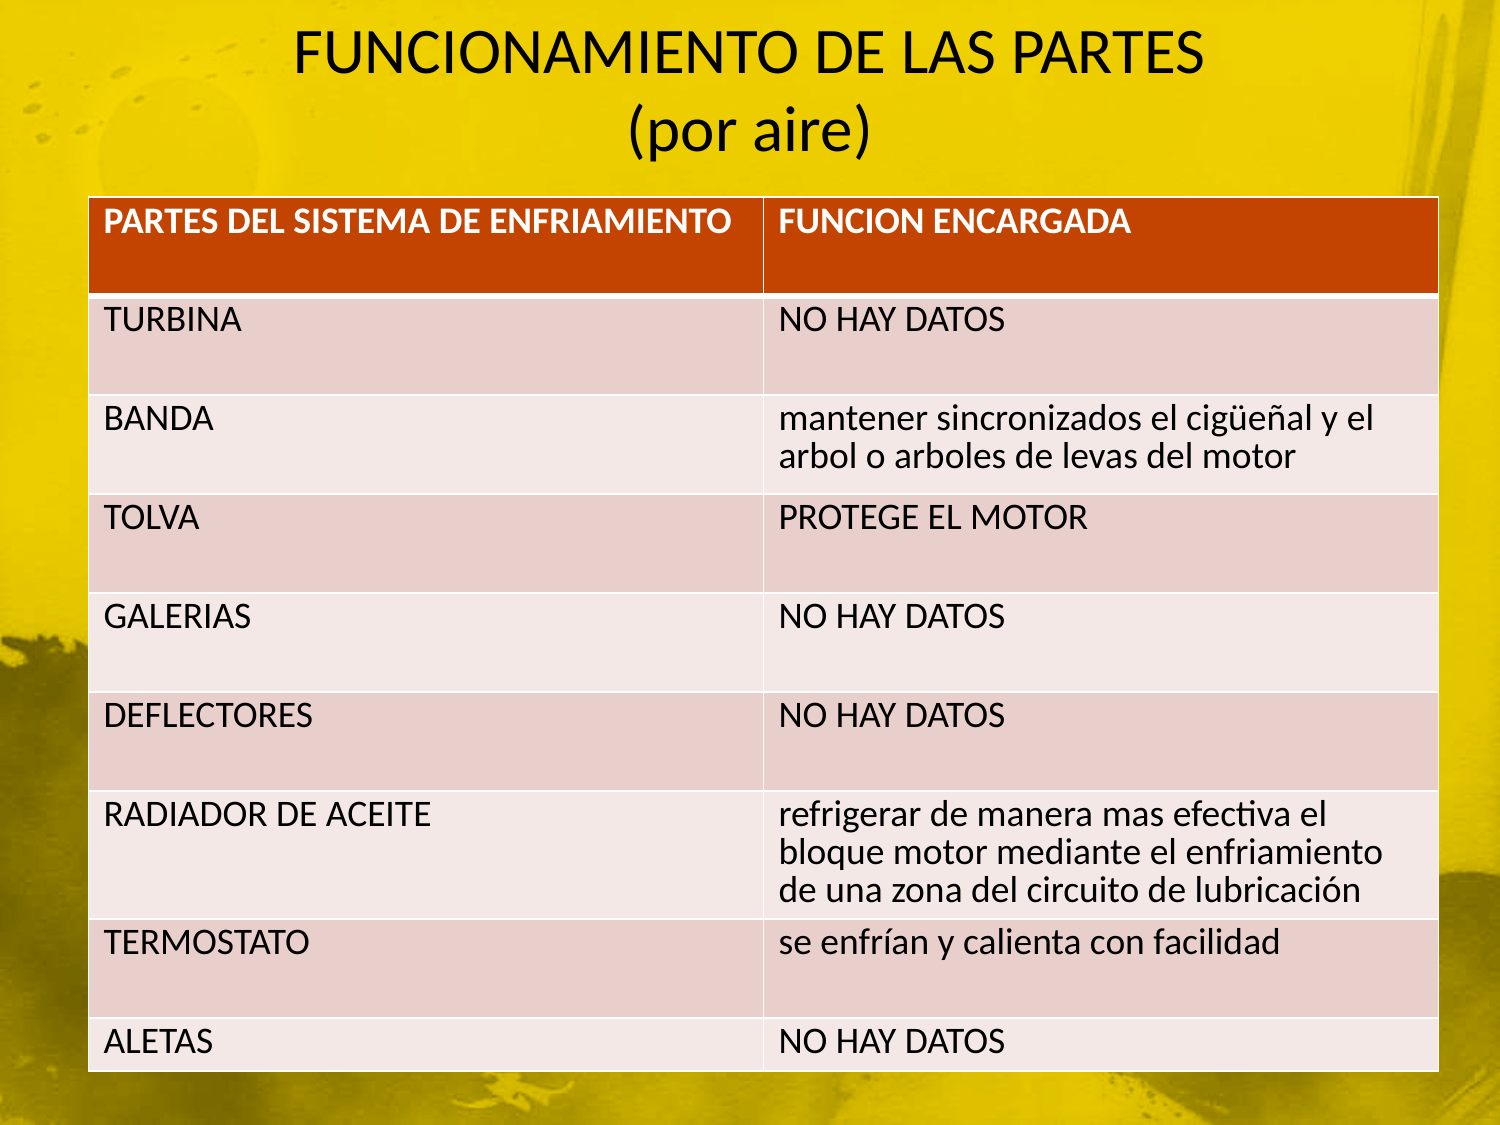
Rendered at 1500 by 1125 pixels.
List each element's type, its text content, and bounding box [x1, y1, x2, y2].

table_header FUNCION ENCARGADA [764, 198, 1438, 293]
table_cell BANDA [89, 396, 763, 493]
table_cell NO HAY DATOS [764, 1019, 1438, 1070]
table_cell mantener sincronizados el cigüeñal y el arbol o arboles de levas del motor [764, 396, 1438, 493]
table_cell ALETAS [89, 1019, 763, 1070]
table_cell GALERIAS [89, 594, 763, 691]
table_cell TURBINA [89, 299, 763, 394]
table_cell NO HAY DATOS [764, 594, 1438, 691]
table_cell RADIADOR DE ACEITE [89, 792, 763, 918]
table_cell TERMOSTATO [89, 920, 763, 1017]
table_cell NO HAY DATOS [764, 693, 1438, 790]
table_cell PROTEGE EL MOTOR [764, 495, 1438, 592]
table_cell TOLVA [89, 495, 763, 592]
table_cell DEFLECTORES [89, 693, 763, 790]
table_header PARTES DEL SISTEMA DE ENFRIAMIENTO [89, 198, 763, 293]
table_cell NO HAY DATOS [764, 299, 1438, 394]
table_cell refrigerar de manera mas efectiva el bloque motor mediante el enfriamiento de una zona del circuito de lubricación [764, 792, 1438, 918]
table_cell se enfrían y calienta con facilidad [764, 920, 1438, 1017]
title FUNCIONAMIENTO DE LAS PARTES (por aire) [75, 0, 1425, 173]
